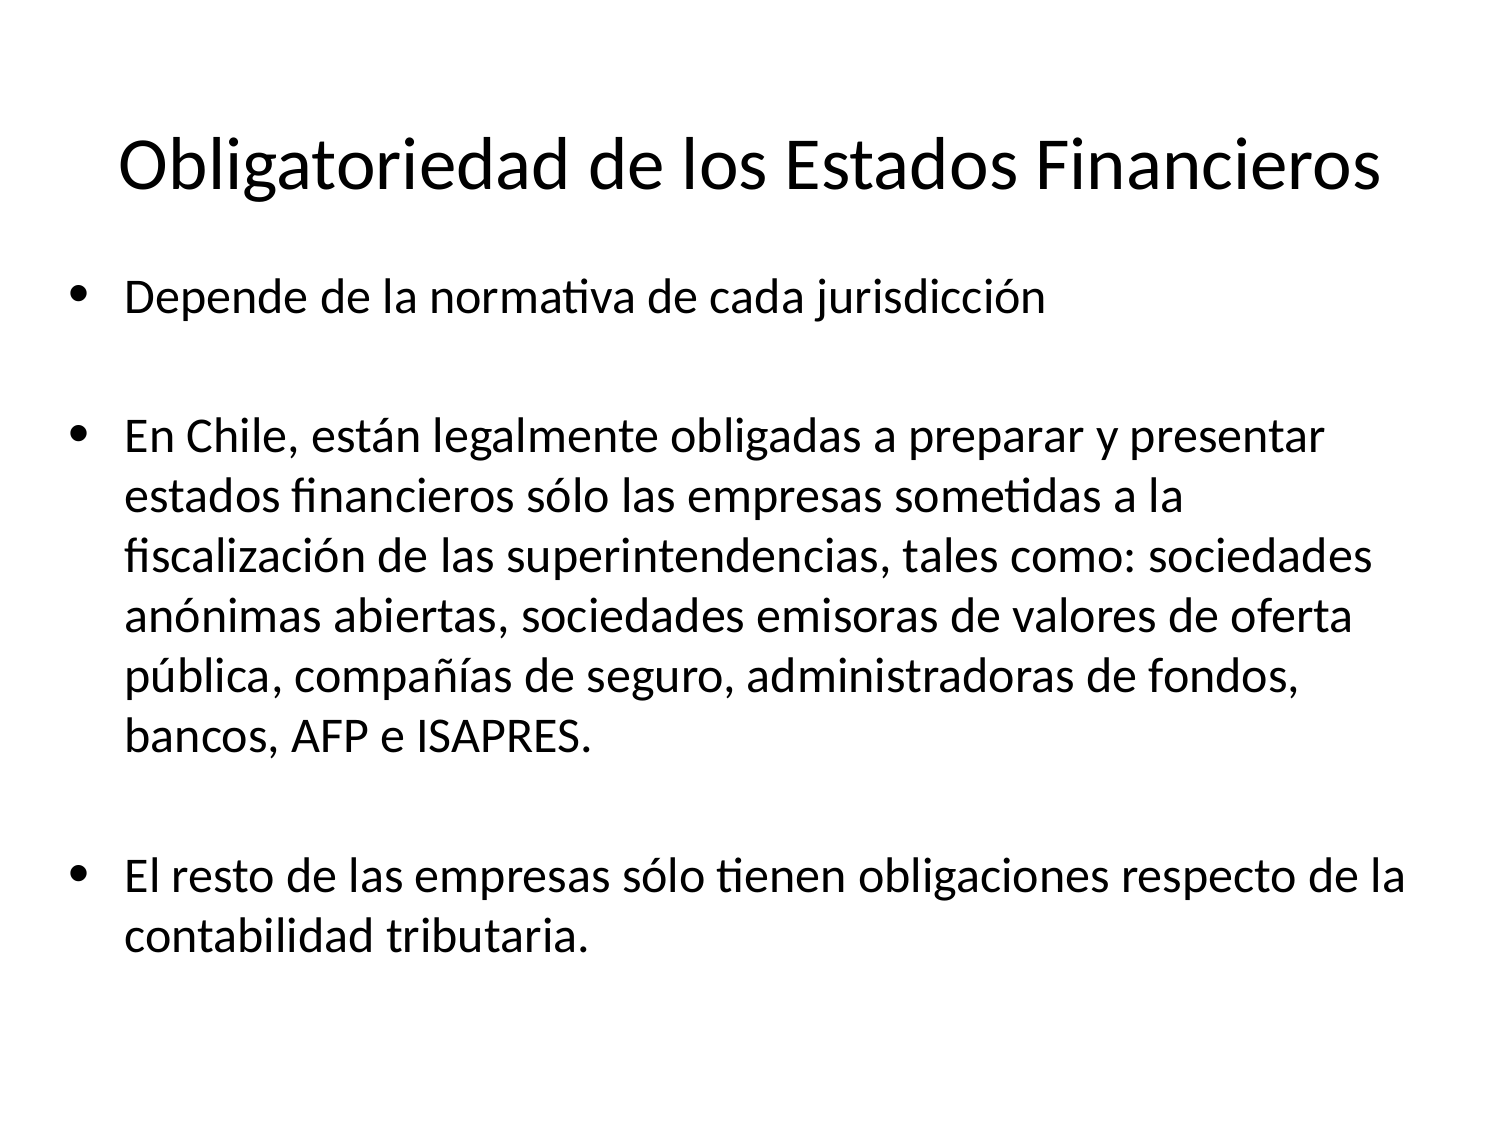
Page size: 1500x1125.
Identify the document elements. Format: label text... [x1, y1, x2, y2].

list Depende de la normativa de cada jurisdicción En Chile, están legalmente obligadas a preparar y presentar estados financieros sólo las empresas sometidas a la fiscalización de las superintendencias, tales como: sociedades anónimas abiertas, sociedades emisoras de valores de oferta pública, compañías de seguro, administradoras de fondos, bancos, AFP e ISAPRES. El resto de las empresas sólo tienen obligaciones respecto de la contabilidad tributaria. [53, 255, 1447, 1083]
title Obligatoriedad de los Estados Financieros [64, 66, 1437, 254]
